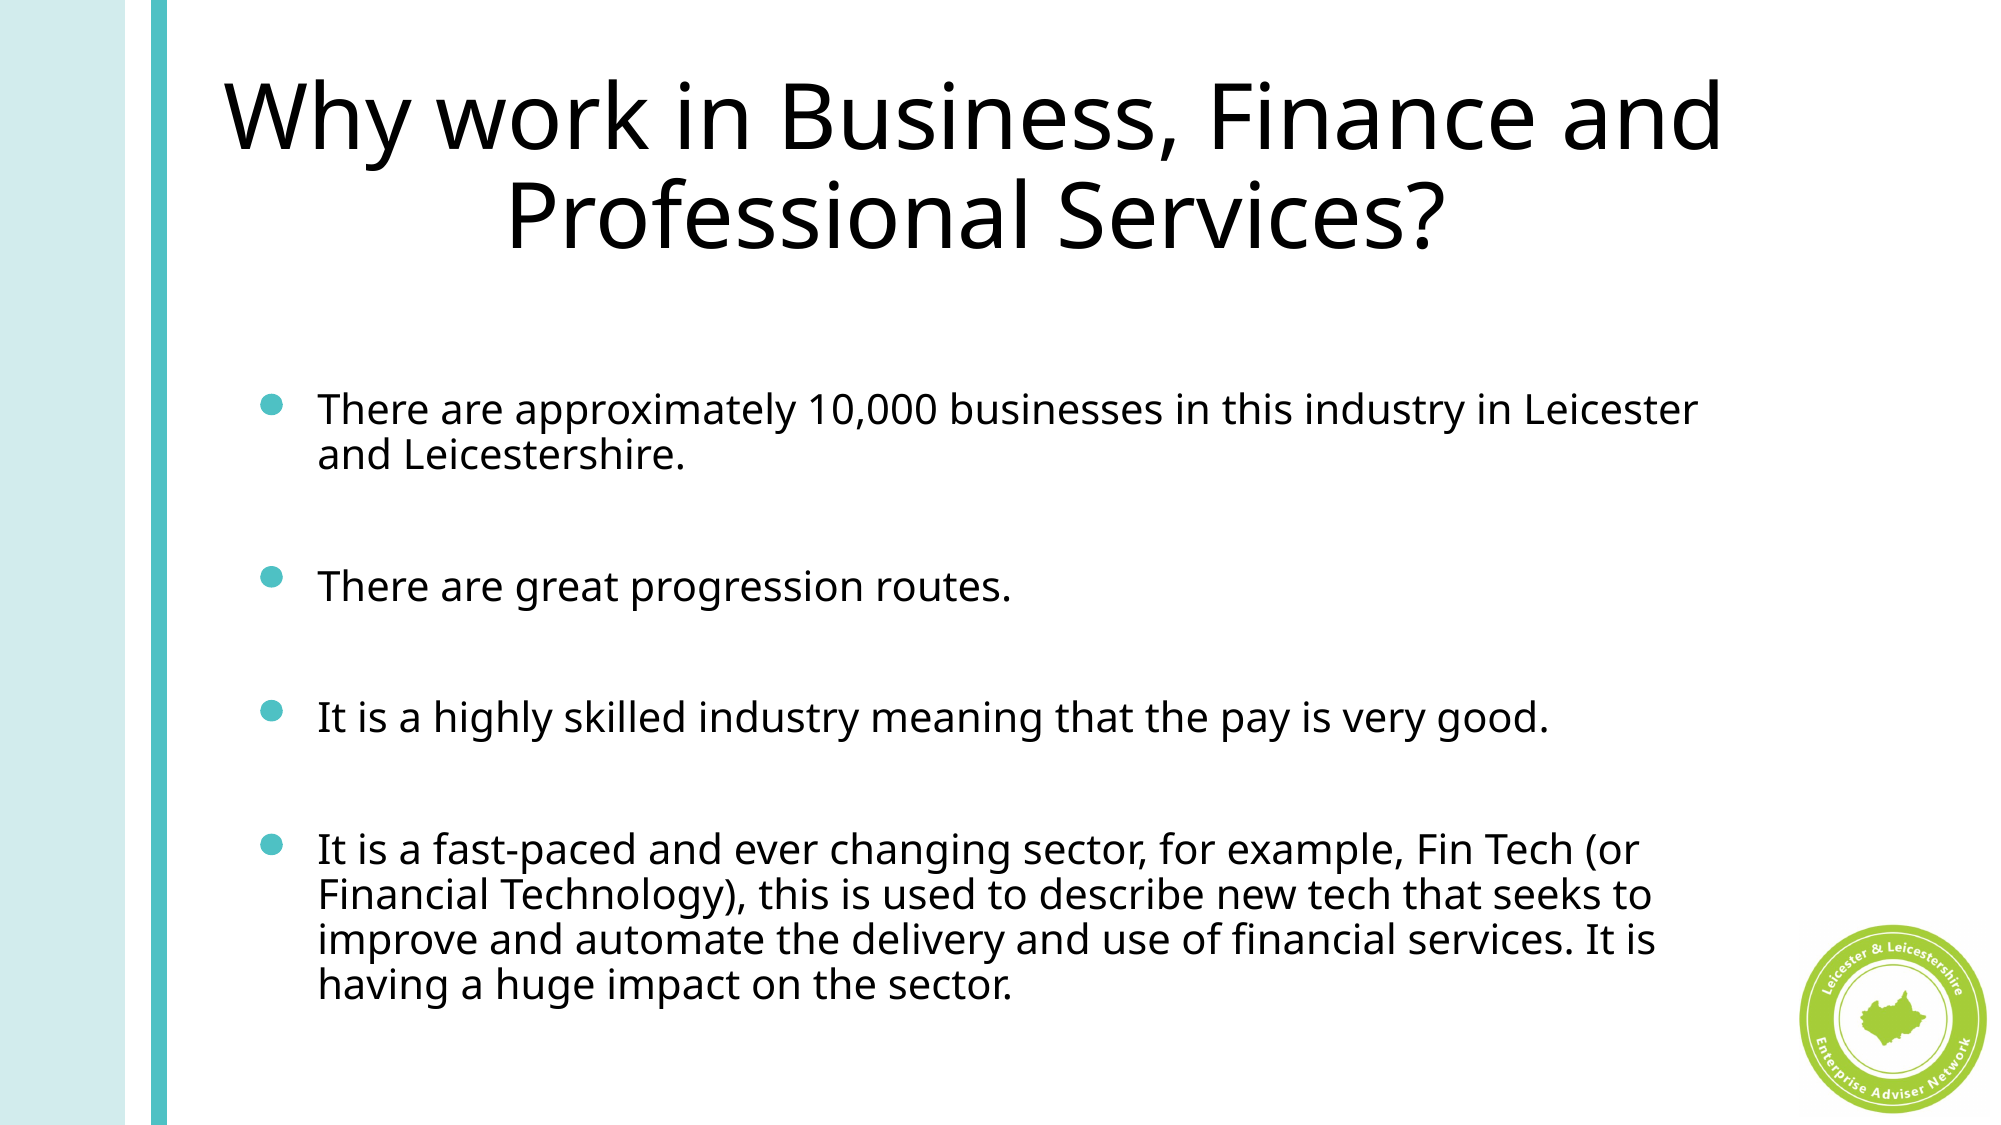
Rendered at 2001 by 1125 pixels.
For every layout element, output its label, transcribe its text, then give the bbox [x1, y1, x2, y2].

picture [1799, 920, 1990, 1117]
title Why work in Business, Finance and Professional Services? [167, 0, 1786, 340]
text_box [260, 566, 283, 588]
text_box [151, 0, 167, 1125]
text_box [260, 699, 283, 722]
text_box [0, 0, 125, 1125]
list There are approximately 10,000 businesses in this industry in Leicester and Leicestershire. There are great progression routes. It is a highly skilled industry meaning that the pay is very good. It is a fast-paced and ever changing sector, for example, Fin Tech (or Financial Technology), this is used to describe new tech that seeks to improve and automate the delivery and use of financial services. It is having a huge impact on the sector. [302, 380, 1786, 1121]
text_box [260, 833, 283, 856]
text_box [260, 393, 283, 416]
